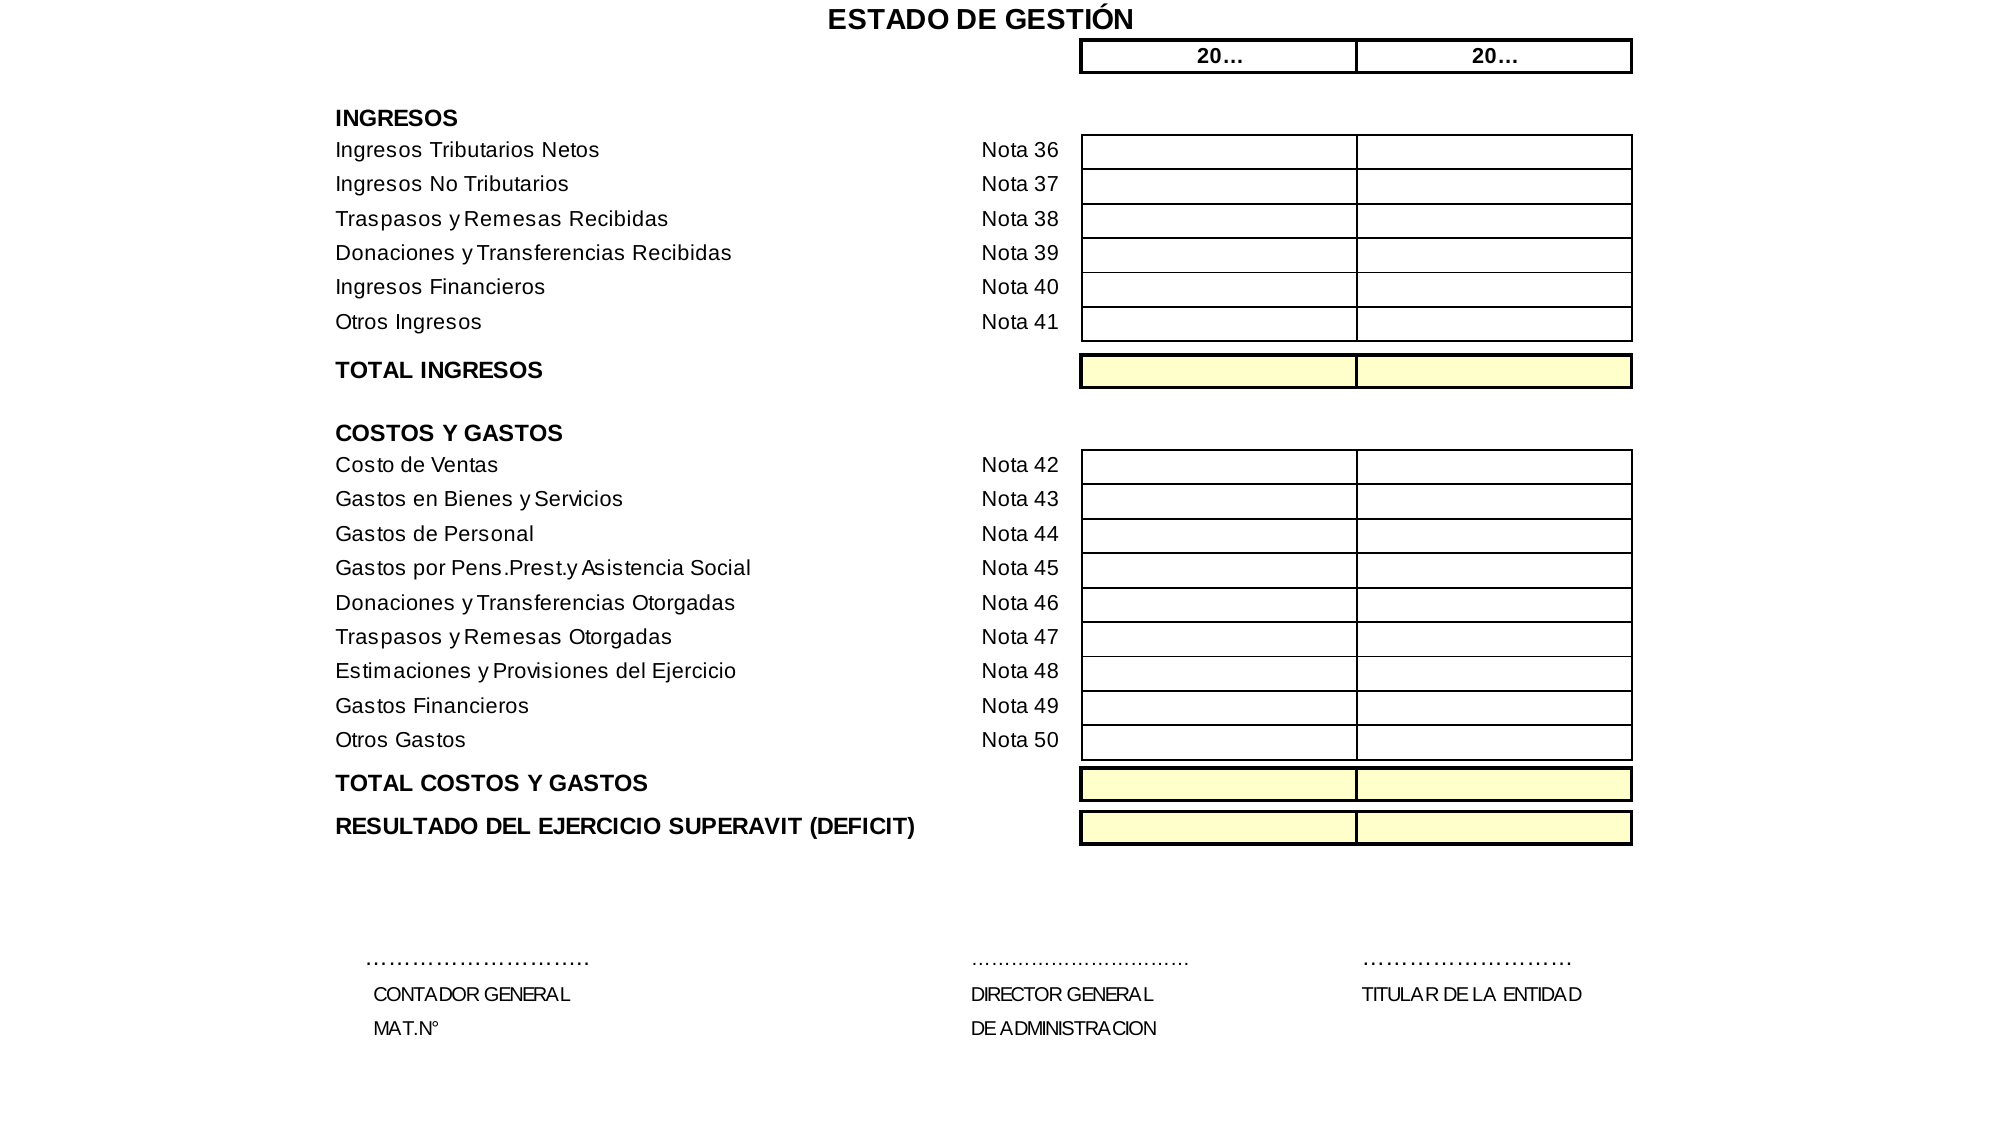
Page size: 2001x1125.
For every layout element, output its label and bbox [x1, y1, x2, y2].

picture [329, 0, 1779, 1047]
